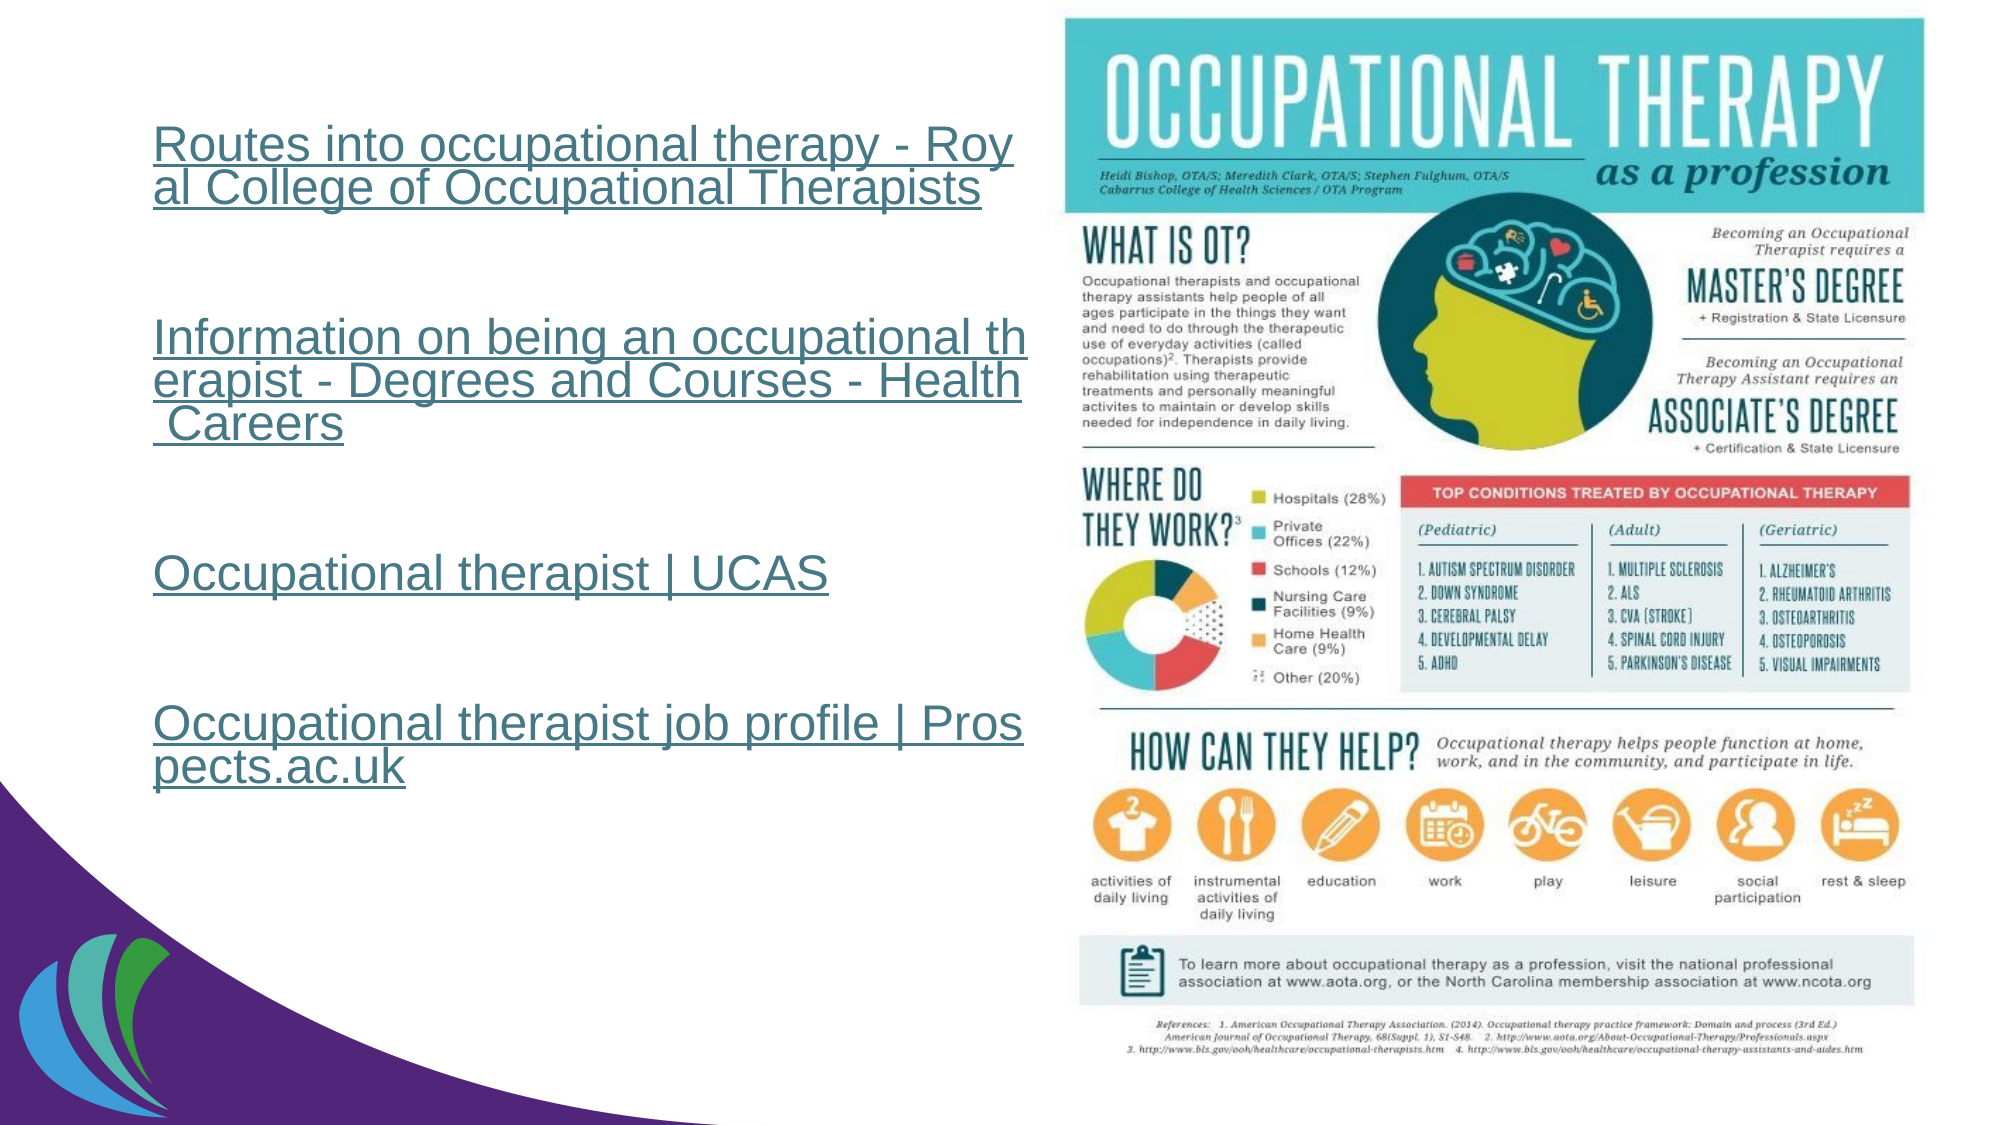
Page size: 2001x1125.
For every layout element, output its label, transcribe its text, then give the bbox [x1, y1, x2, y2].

list Routes into occupational therapy - Royal College of Occupational Therapists Information on being an occupational therapist - Degrees and Courses - Health Careers Occupational therapist | UCAS Occupational therapist job profile | Prospects.ac.uk [137, 50, 1047, 963]
picture [0, 0, 2000, 1125]
